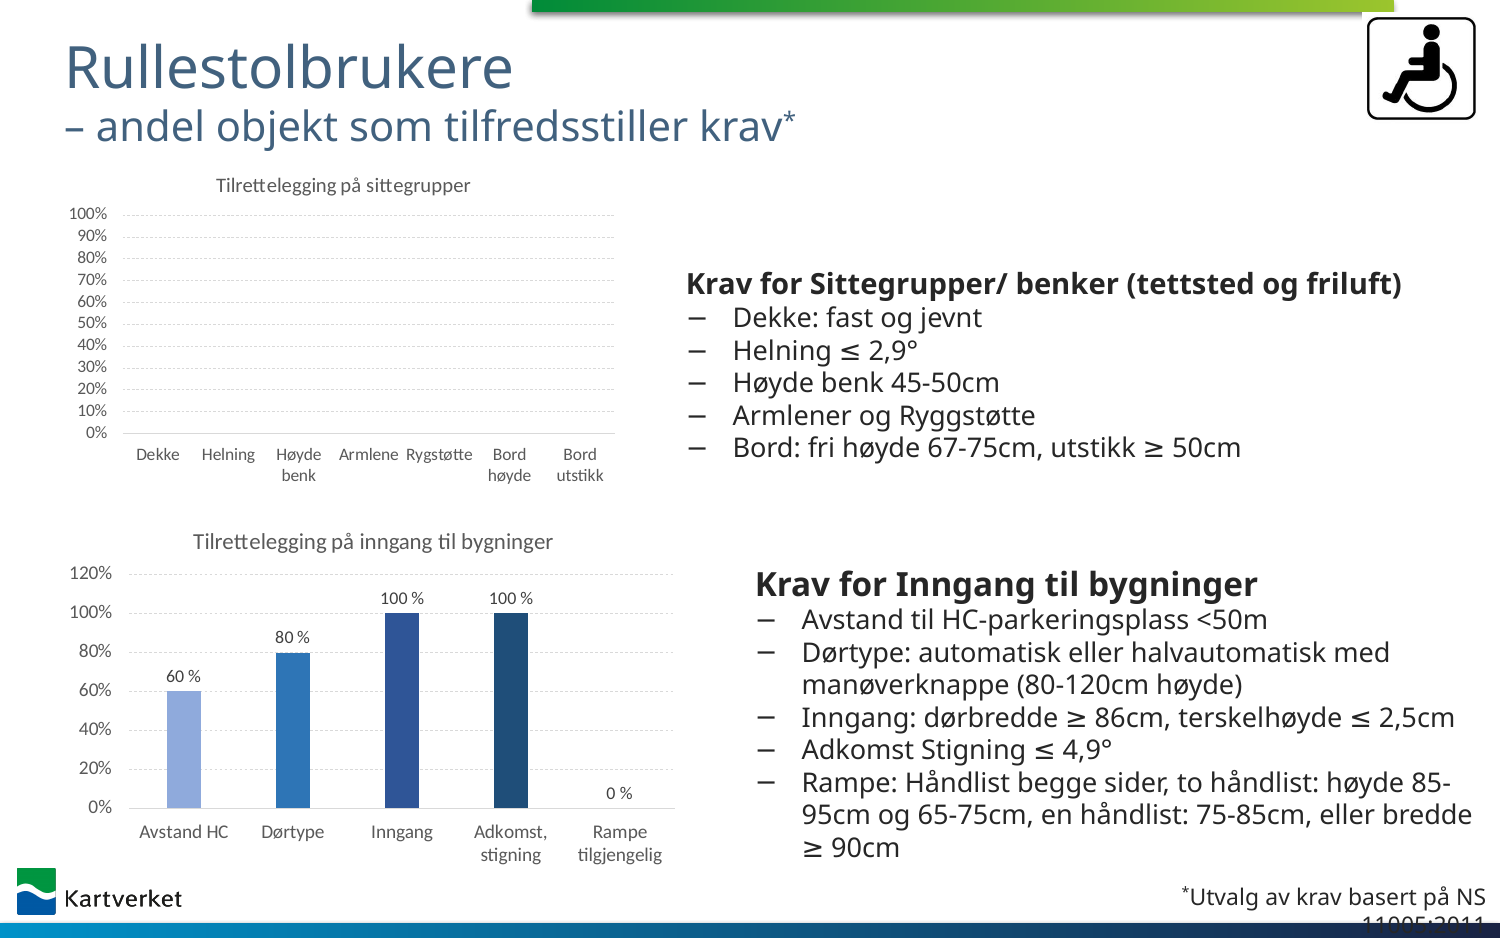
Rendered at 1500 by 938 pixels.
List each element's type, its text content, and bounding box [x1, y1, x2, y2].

text_box *Utvalg av krav basert på NS 11005:2011 [1068, 873, 1500, 938]
text_box Rullestolbrukere – andel objekt som tilfredsstiller krav* [49, 25, 1431, 158]
picture [62, 166, 625, 492]
picture [1362, 12, 1481, 126]
text_box Krav for Sittegrupper/ benker (tettsted og friluft) Dekke: fast og jevnt Helning ≤ 2,9° Høyde benk 45-50cm Armlener og Ryggstøtte Bord: fri høyde 67-75cm, utstikk ≥ 50cm [670, 258, 1418, 471]
text_box Krav for Inngang til bygninger Avstand til HC-parkeringsplass <50m Dørtype: automatisk eller halvautomatisk med manøverknappe (80-120cm høyde) Inngang: dørbredde ≥ 86cm, terskelhøyde ≤ 2,5cm Adkomst Stigning ≤ 4,9° Rampe: Håndlist begge sider, to håndlist: høyde 85-95cm og 65-75cm, en håndlist: 75-85cm, eller bredde ≥ 90cm [740, 555, 1491, 870]
picture [62, 520, 685, 874]
